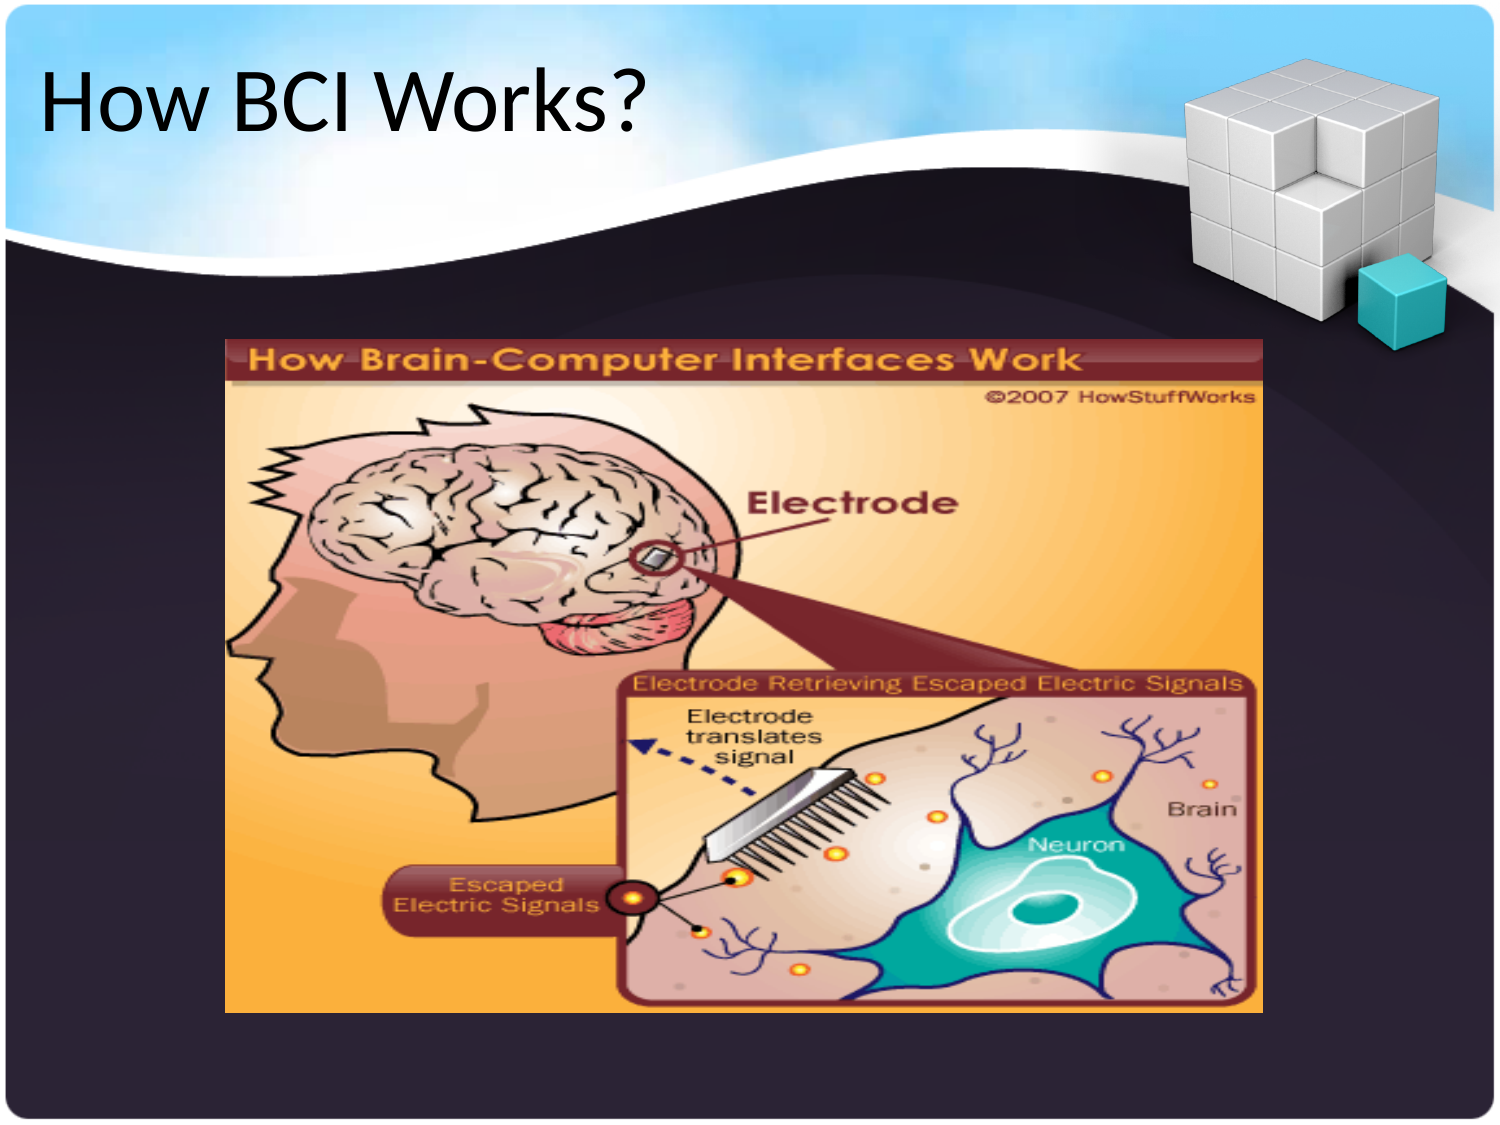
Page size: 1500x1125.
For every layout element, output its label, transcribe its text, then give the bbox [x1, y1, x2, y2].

title How BCI Works? [24, 0, 1075, 190]
picture [0, 0, 1500, 1125]
